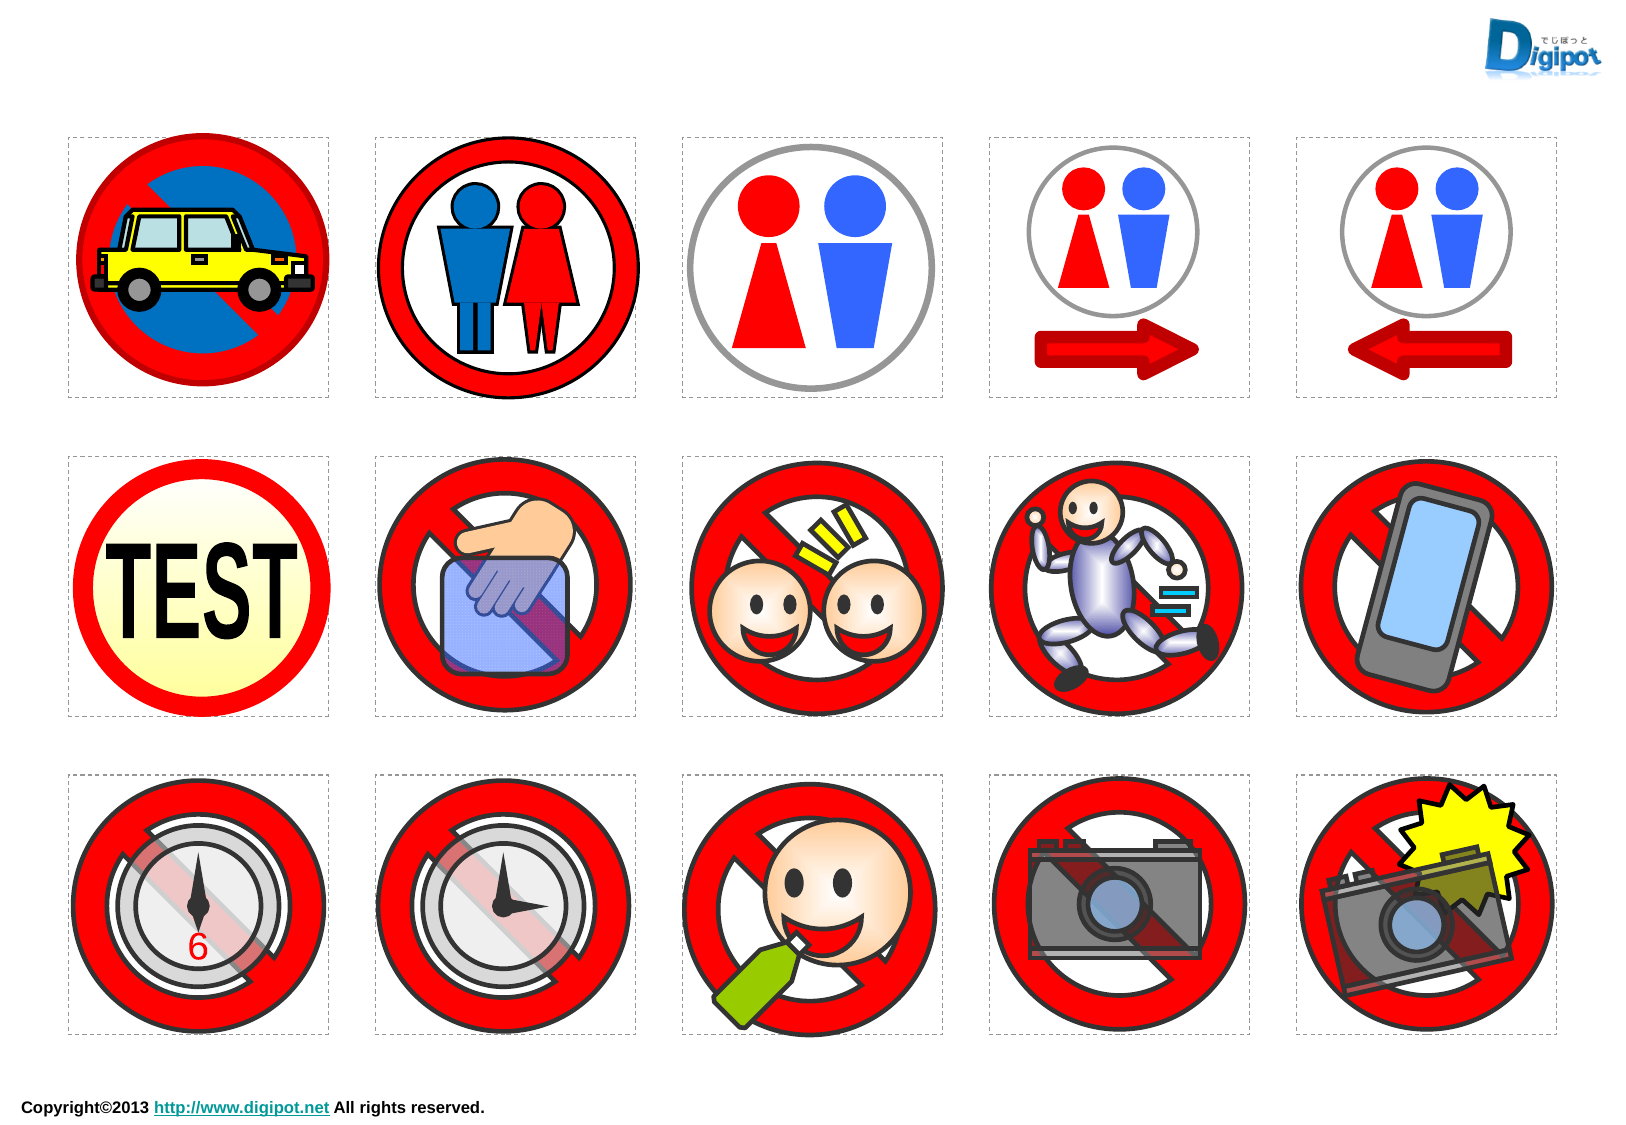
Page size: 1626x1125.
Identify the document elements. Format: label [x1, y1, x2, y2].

text_box [993, 778, 1246, 1030]
text_box [1339, 145, 1514, 375]
text_box [72, 780, 325, 1032]
text_box [1542, 854, 1553, 954]
text_box [1026, 145, 1200, 375]
text_box [78, 135, 327, 384]
text_box [990, 462, 1243, 714]
text_box [378, 137, 639, 399]
text_box [684, 783, 936, 1036]
text_box [377, 780, 630, 1032]
text_box [1329, 983, 1343, 998]
picture [1485, 18, 1602, 82]
text_box [686, 143, 936, 393]
text_box [379, 459, 631, 711]
text_box [1345, 983, 1525, 1030]
text_box [1322, 791, 1538, 975]
text_box [691, 462, 943, 715]
text_box [1301, 843, 1317, 965]
text_box [1376, 778, 1476, 789]
text_box [1300, 461, 1552, 713]
text_box [72, 458, 331, 718]
